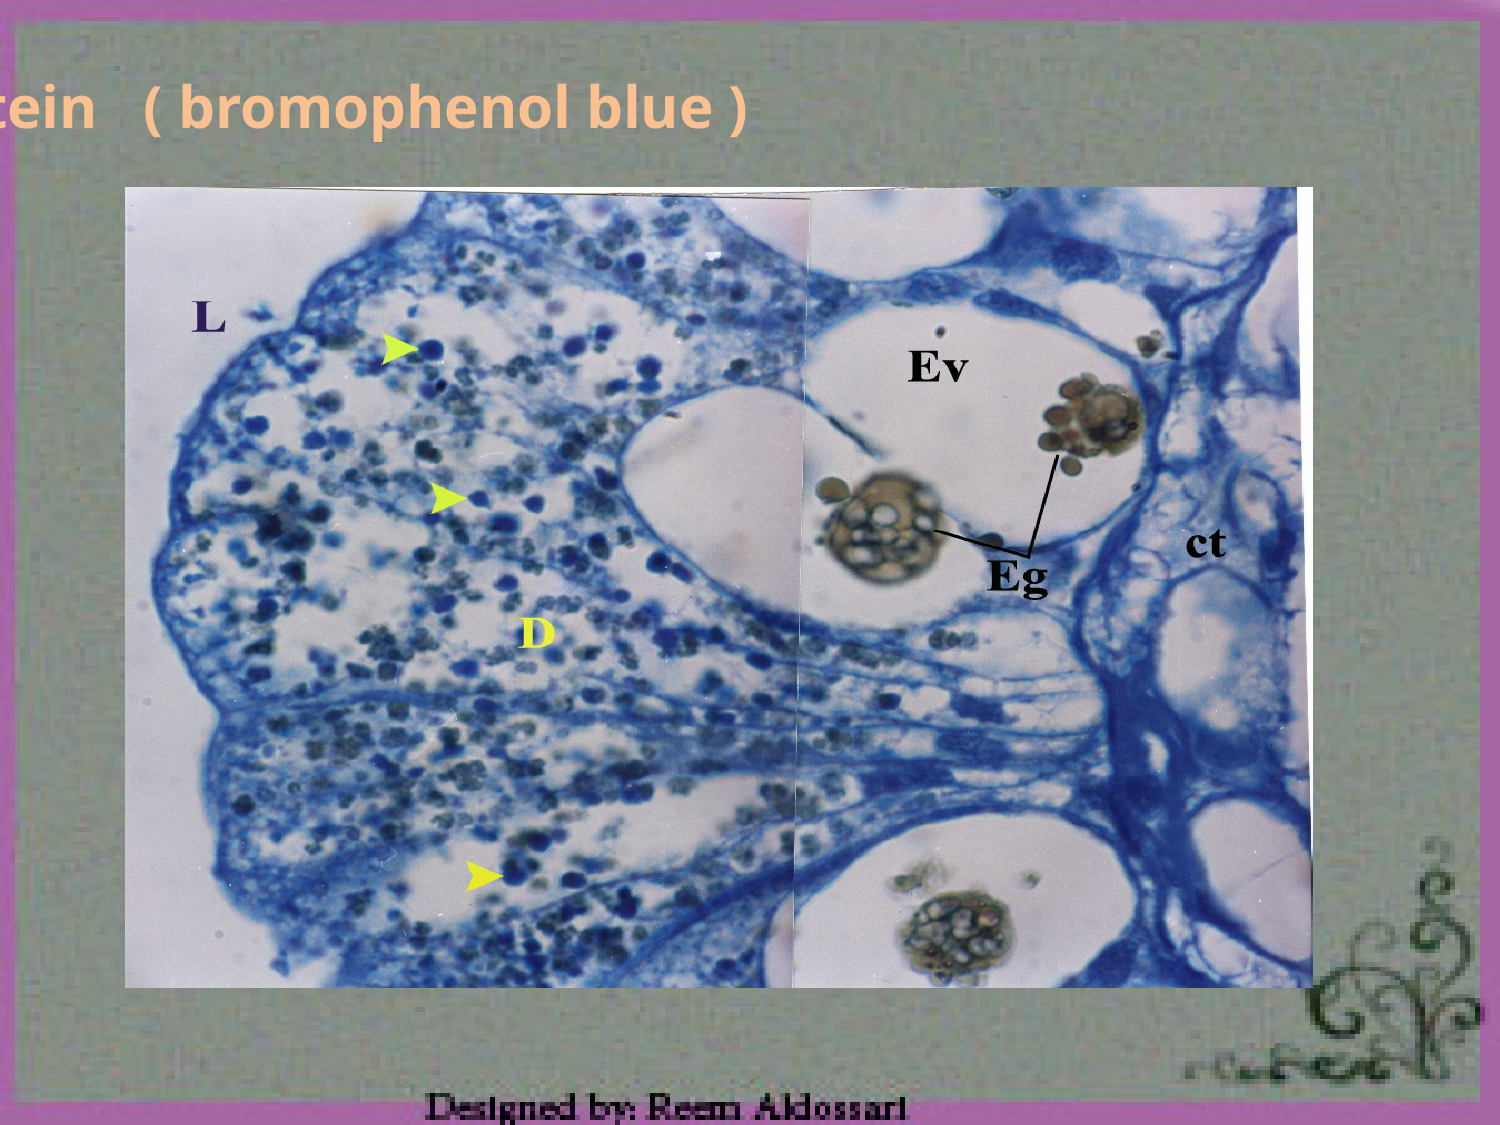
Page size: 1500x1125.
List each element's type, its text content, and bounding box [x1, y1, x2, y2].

picture [0, 0, 1500, 1125]
text_box Protein ( bromophenol blue ) [0, 62, 779, 148]
